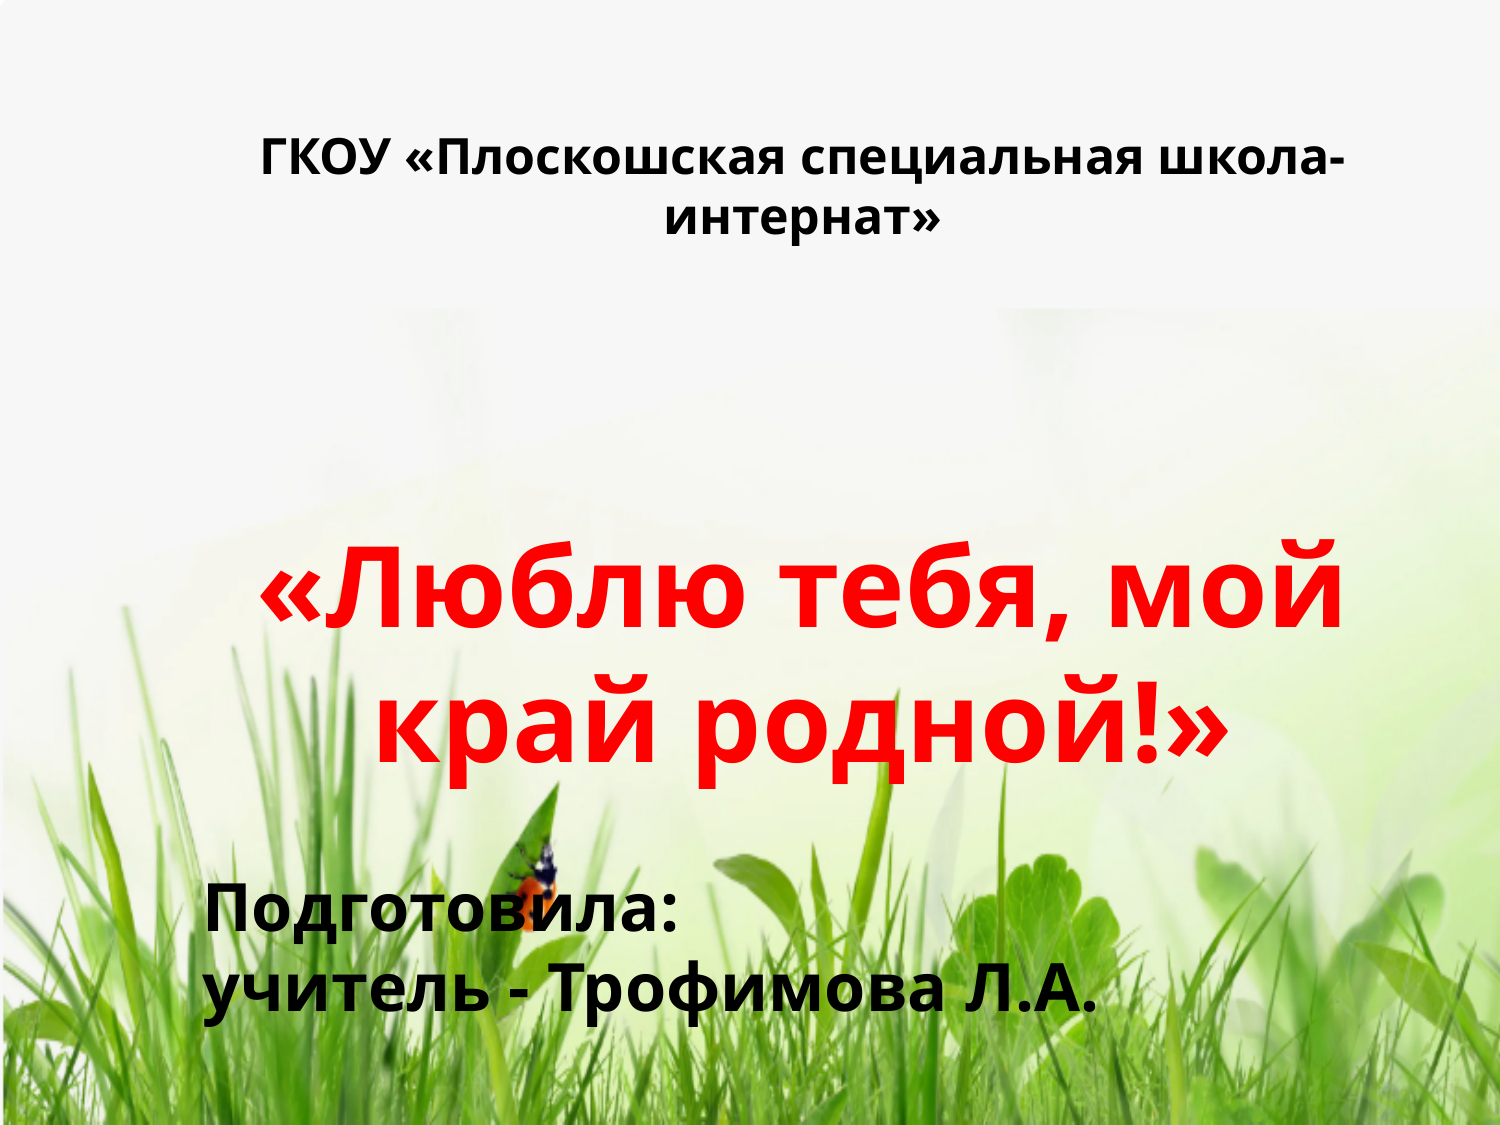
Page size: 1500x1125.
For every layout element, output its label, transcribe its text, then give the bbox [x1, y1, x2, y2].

picture [0, 0, 1500, 1125]
text_box ГКОУ «Плоскошская специальная школа-интернат» «Люблю тебя, мой край родной!» Подготовила: учитель - Трофимова Л.А. [187, 117, 1418, 277]
